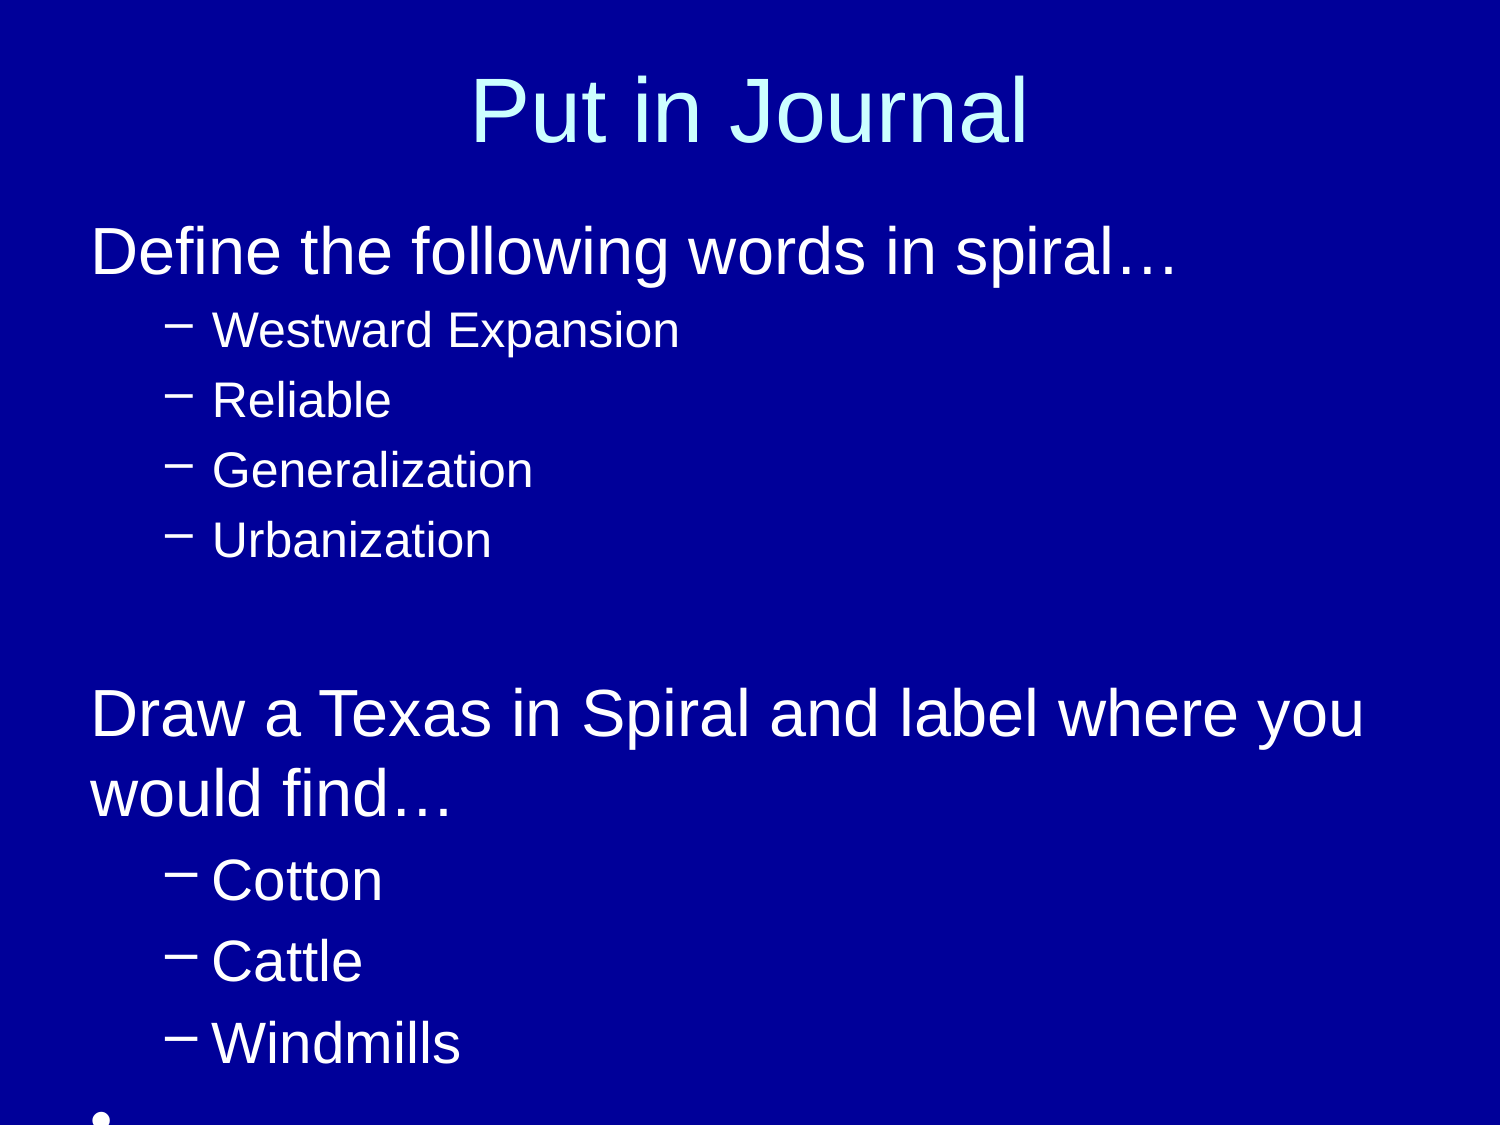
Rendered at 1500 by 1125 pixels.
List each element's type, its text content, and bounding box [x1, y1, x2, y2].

title Put in Journal [74, 12, 1426, 199]
list Define the following words in spiral… Westward Expansion Reliable Generalization Urbanization Draw a Texas in Spiral and label where you would find… Cotton Cattle Windmills [74, 199, 1426, 1125]
